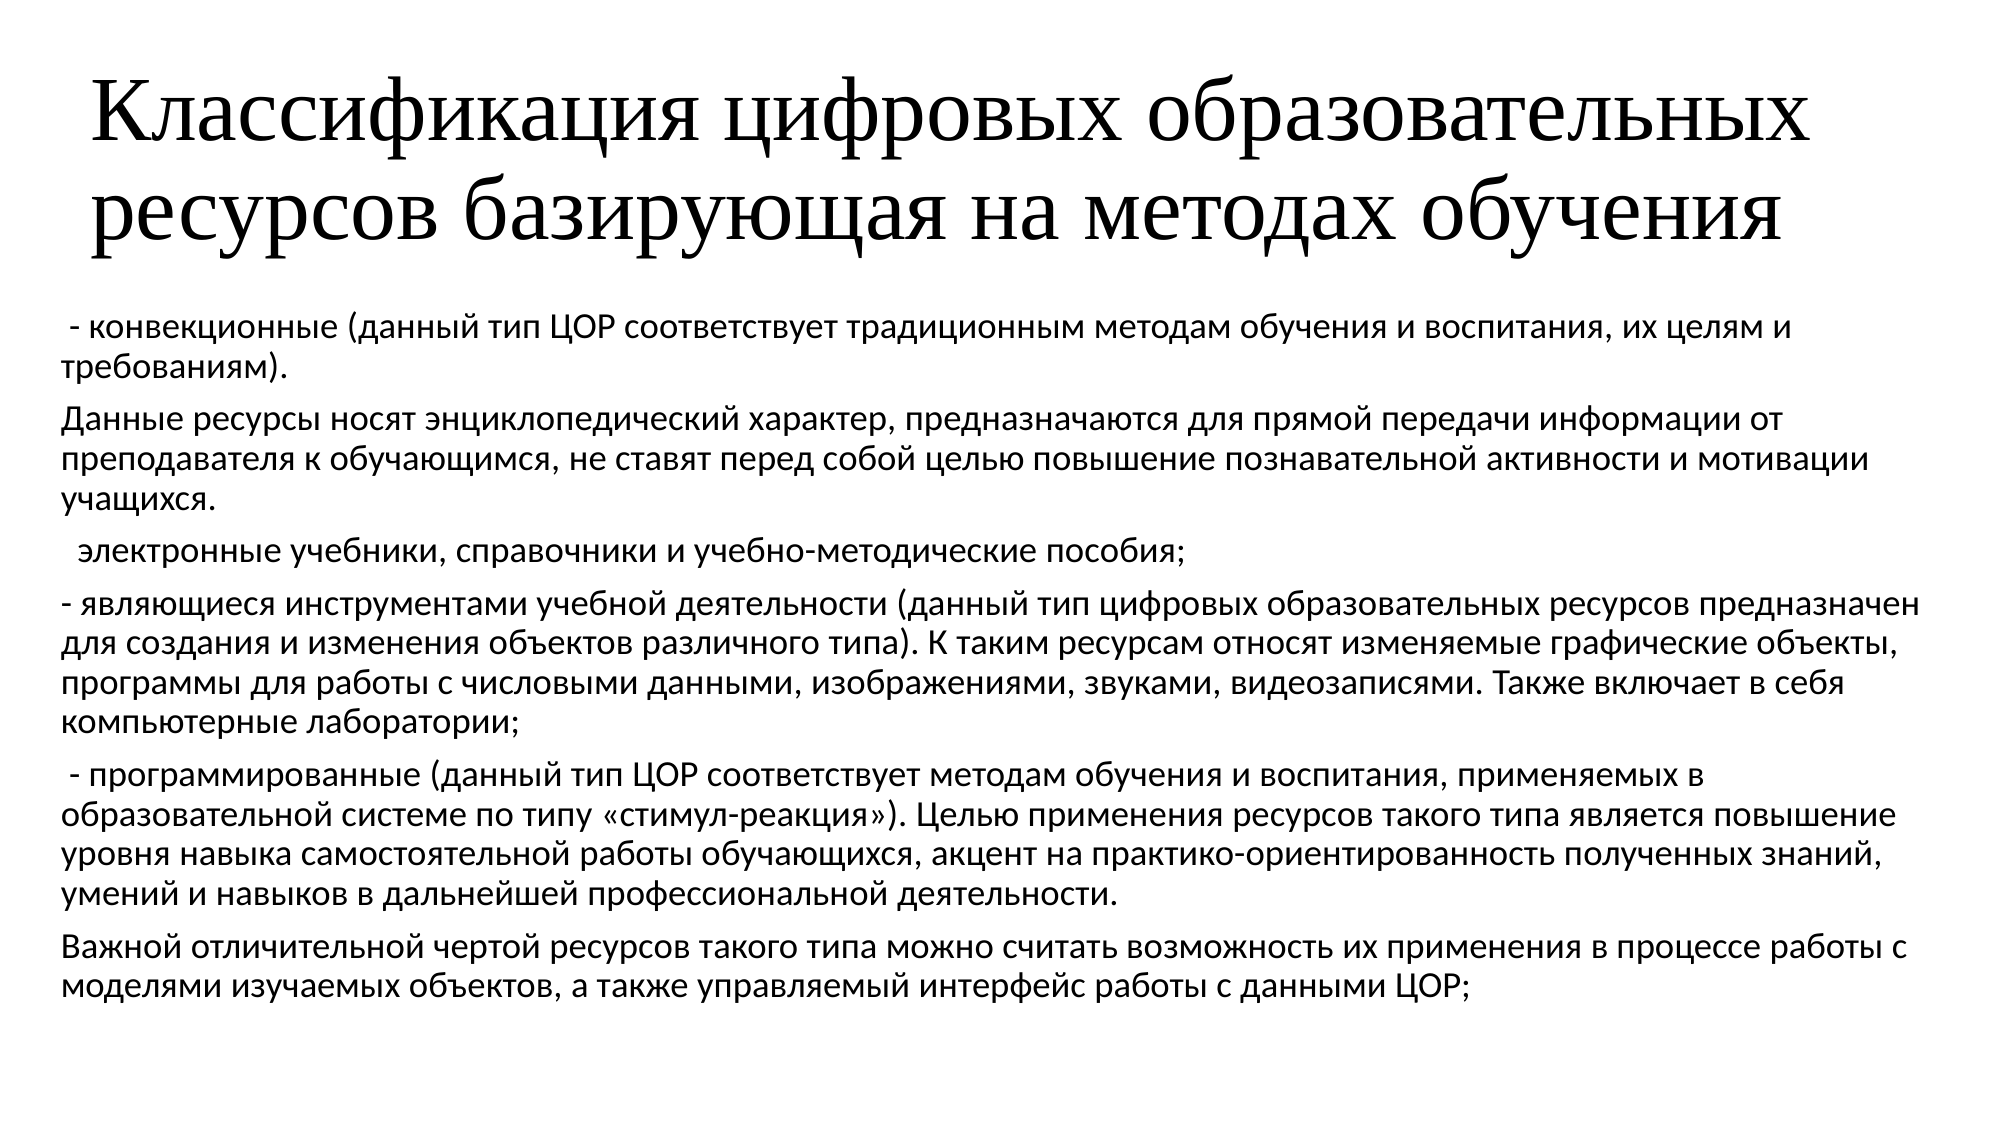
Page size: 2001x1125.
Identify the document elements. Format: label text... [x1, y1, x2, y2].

title Классификация цифровых образовательных ресурсов базирующая на методах обучения [75, 51, 1948, 269]
list - конвекционные (данный тип ЦОР соответствует традиционным методам обучения и воспитания, их целям и требованиям). Данные ресурсы носят энциклопедический характер, предназначаются для прямой передачи информации от преподавателя к обучающимся, не ставят перед собой целью повышение познавательной активности и мотивации учащихся. электронные учебники, справочники и учебно-методические пособия; - являющиеся инструментами учебной деятельности (данный тип цифровых образовательных ресурсов предназначен для создания и изменения объектов различного типа). К таким ресурсам относят изменяемые графические объекты, программы для работы с числовыми данными, изображениями, звуками, видеозаписями. Также включает в себя компьютерные лаборатории; - программированные (данный тип ЦОР соответствует методам обучения и воспитания, применяемых в образовательной системе по типу «стимул-реакция»). Целью применения ресурсов такого типа является повышение уровня навыка самостоятельной работы обучающихся, акцент на практико-ориентированность полученных знаний, умений и навыков в дальнейшей профессиональной деятельности. Важной отличительной чертой ресурсов такого типа можно считать возможность их применения в процессе работы с моделями изучаемых объектов, а также управляемый интерфейс работы с данными ЦОР; [45, 299, 1971, 1014]
